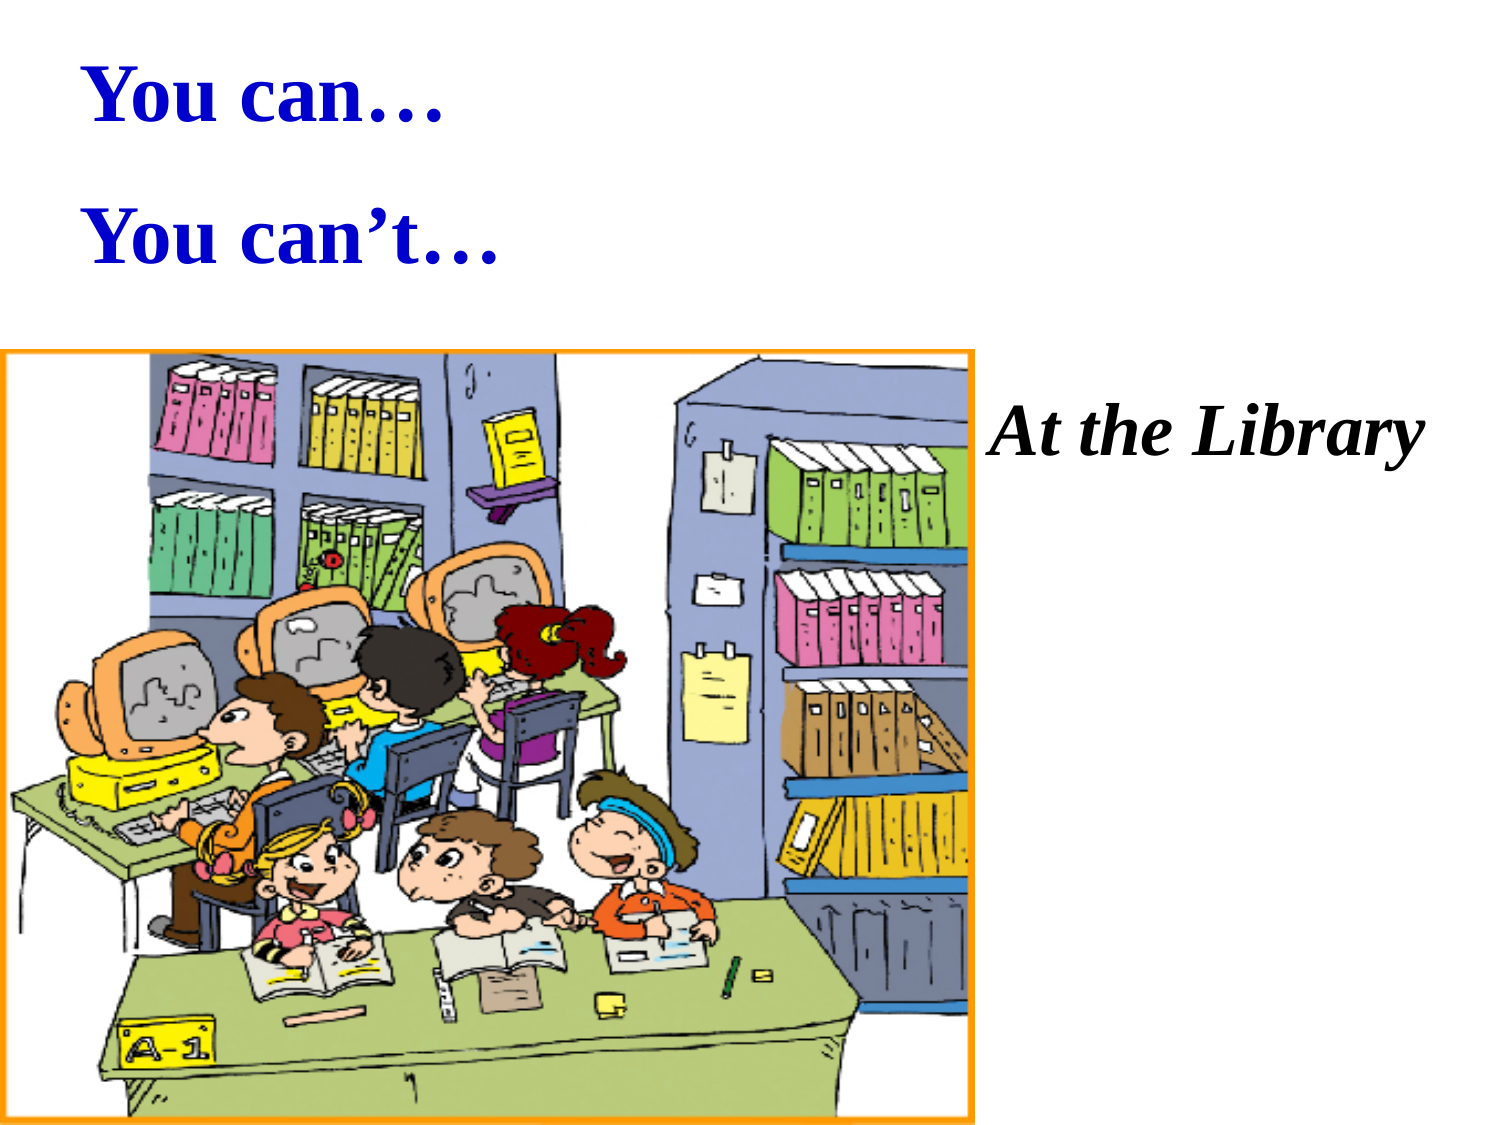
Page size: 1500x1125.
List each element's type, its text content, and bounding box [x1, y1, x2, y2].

text_box You can… You can’t… [64, 30, 969, 288]
picture [0, 349, 975, 1125]
text_box At the Library [975, 373, 1500, 479]
